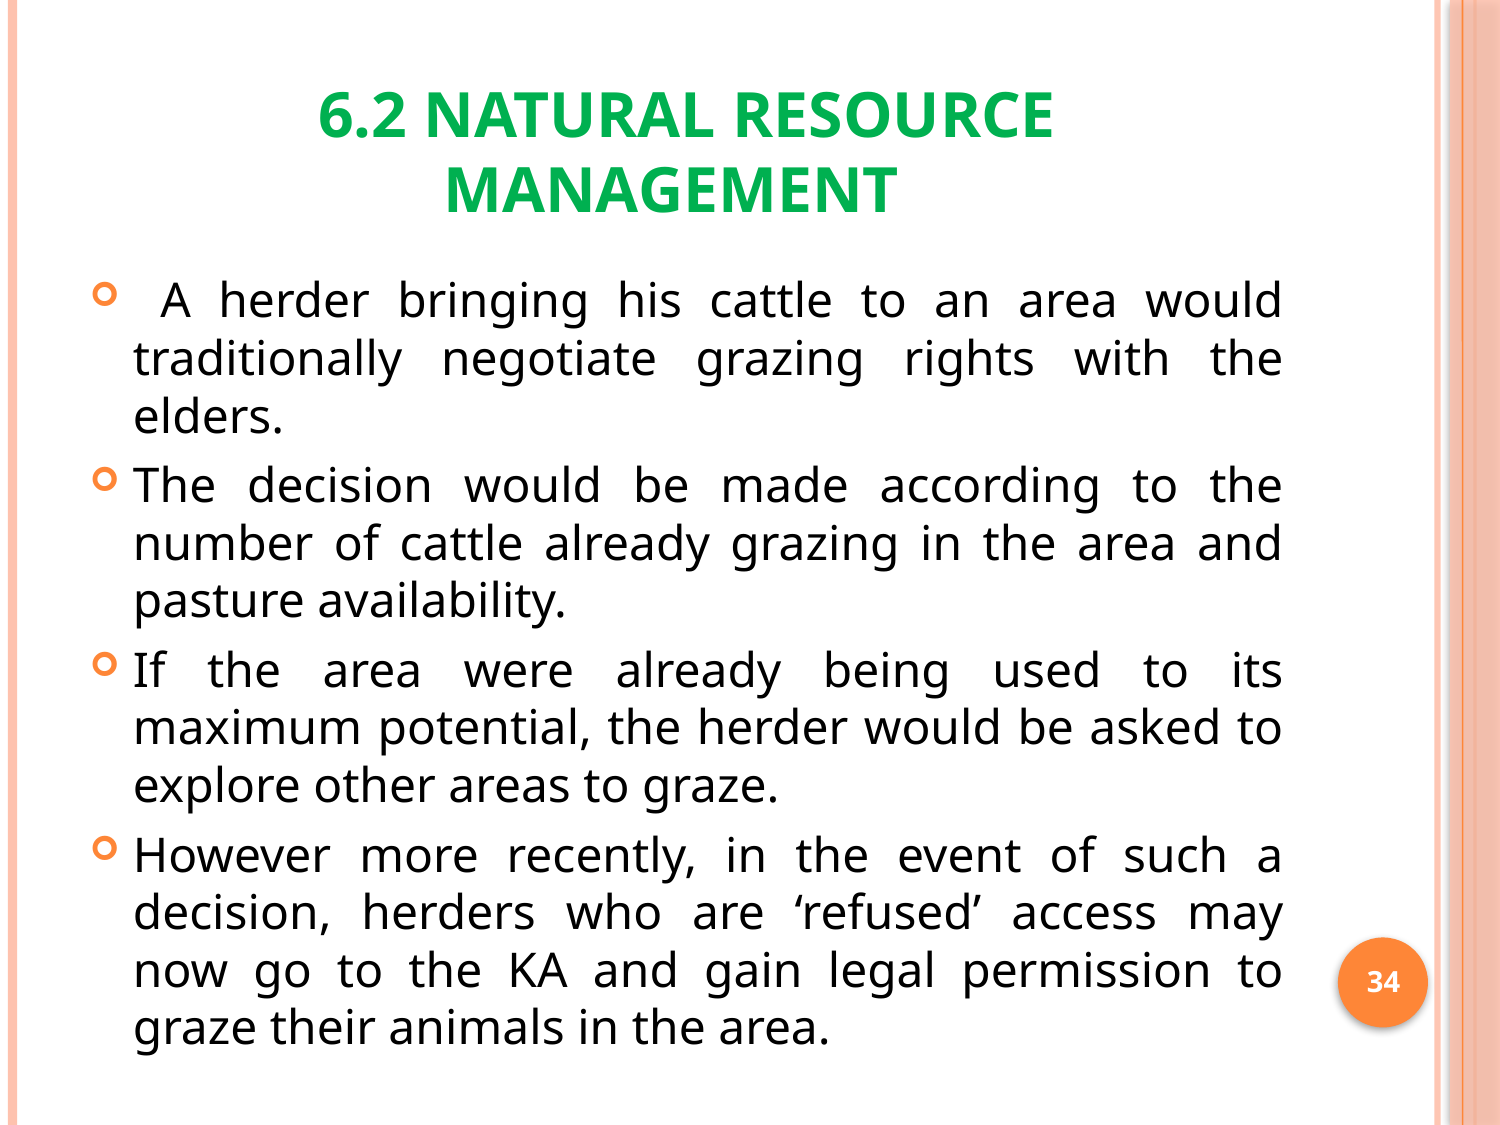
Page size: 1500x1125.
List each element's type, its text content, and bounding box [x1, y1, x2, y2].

list A herder bringing his cattle to an area would traditionally negotiate grazing rights with the elders. The decision would be made according to the number of cattle already grazing in the area and pasture availability. If the area were already being used to its maximum potential, the herder would be asked to explore other areas to graze. However more recently, in the event of such a decision, herders who are ‘refused’ access may now go to the KA and gain legal permission to graze their animals in the area. [75, 262, 1300, 1062]
title 6.2 Natural Resource Management [75, 45, 1300, 233]
slide_number 34 [1333, 940, 1434, 1027]
